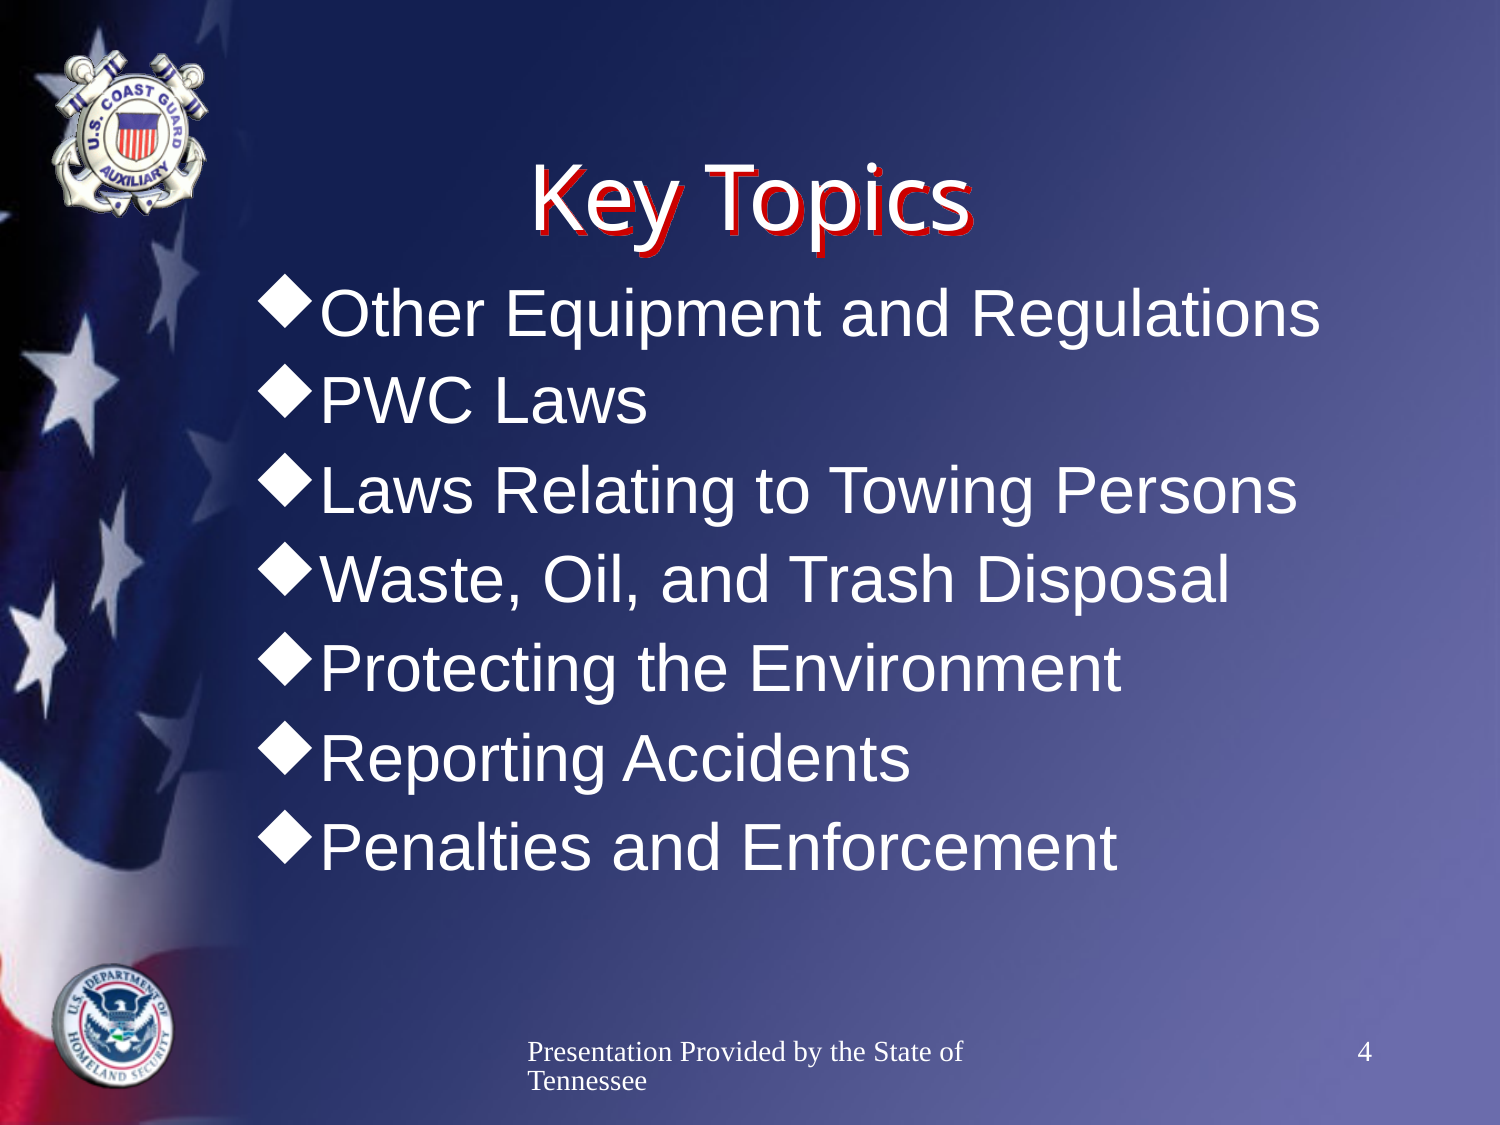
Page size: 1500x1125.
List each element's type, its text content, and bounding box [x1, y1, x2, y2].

title Key Topics [112, 99, 1388, 288]
footer Presentation Provided by the State of Tennessee [512, 1025, 988, 1100]
list Other Equipment and Regulations PWC Laws Laws Relating to Towing Persons Waste, Oil, and Trash Disposal Protecting the Environment Reporting Accidents Penalties and Enforcement [237, 262, 1463, 1063]
picture [0, 0, 1500, 1125]
slide_number 4 [1074, 1025, 1388, 1100]
